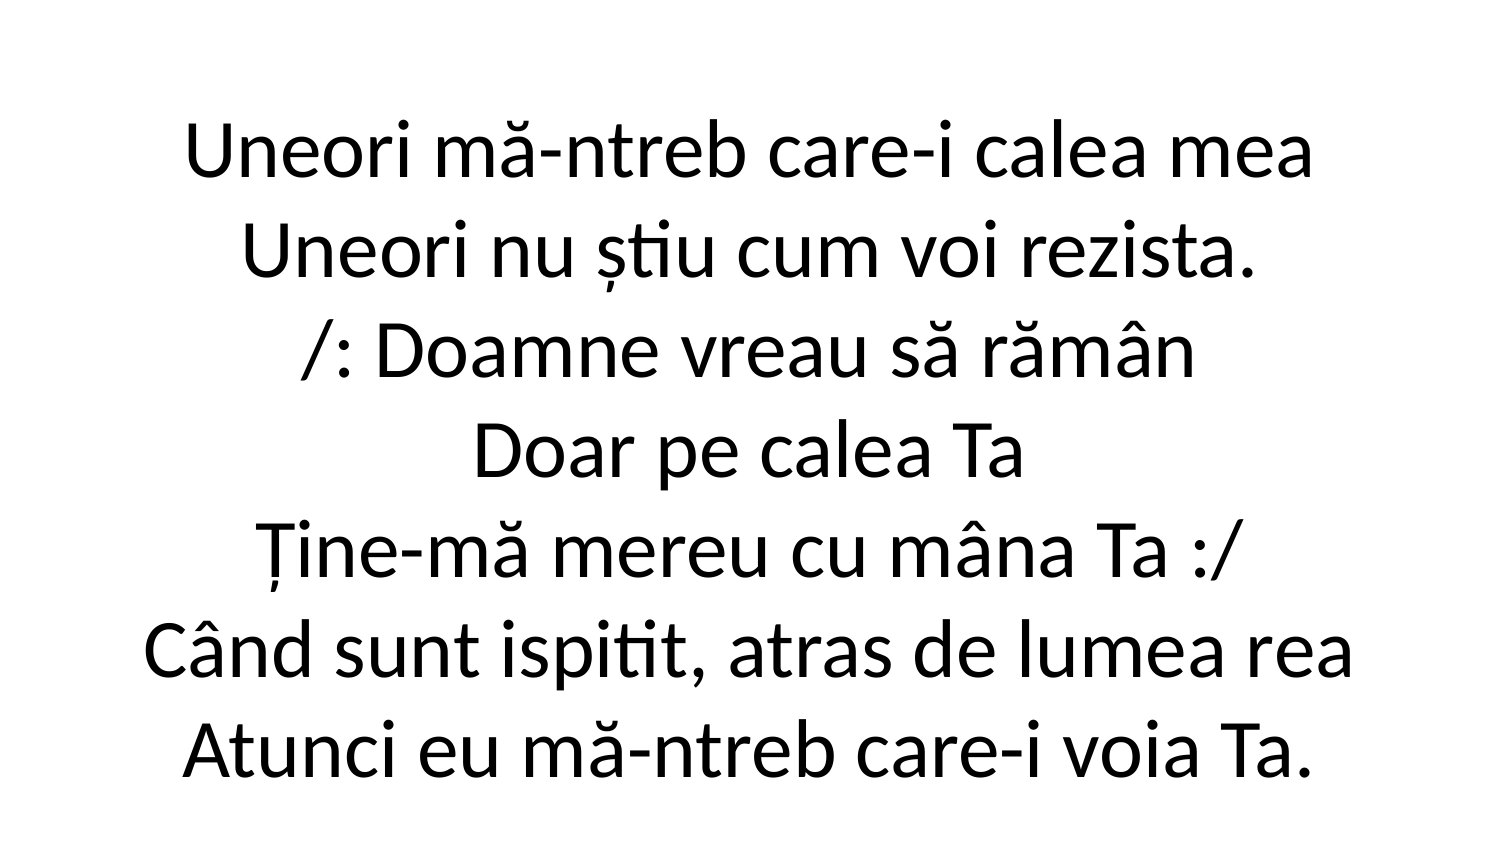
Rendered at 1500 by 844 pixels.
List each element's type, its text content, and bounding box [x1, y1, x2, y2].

text_box Uneori mă-ntreb care-i calea mea Uneori nu știu cum voi rezista. /: Doamne vreau să rămân Doar pe calea Ta Ține-mă mereu cu mâna Ta :/ Când sunt ispitit, atras de lumea rea Atunci eu mă-ntreb care-i voia Ta. [128, 42, 1372, 802]
